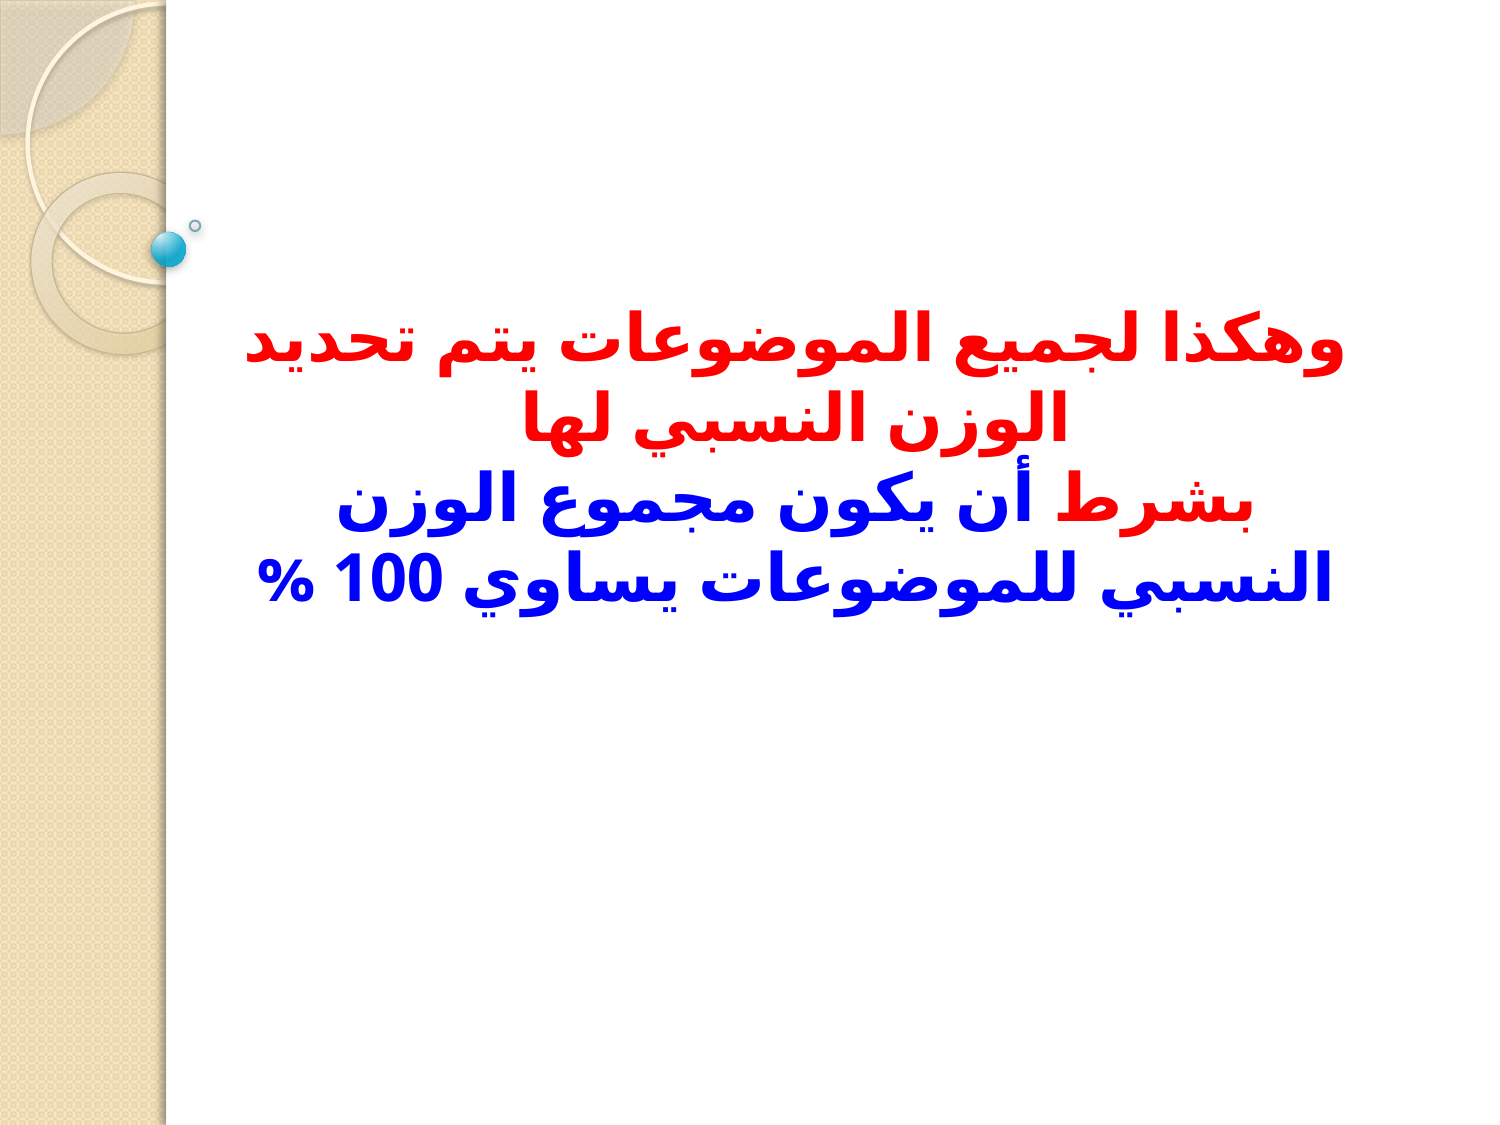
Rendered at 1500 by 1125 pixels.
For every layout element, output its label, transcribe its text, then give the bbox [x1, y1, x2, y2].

text_box وهكذا لجميع الموضوعات يتم تحديد الوزن النسبي لها بشرط أن يكون مجموع الوزن النسبي للموضوعات يساوي 100 % [224, 287, 1368, 623]
